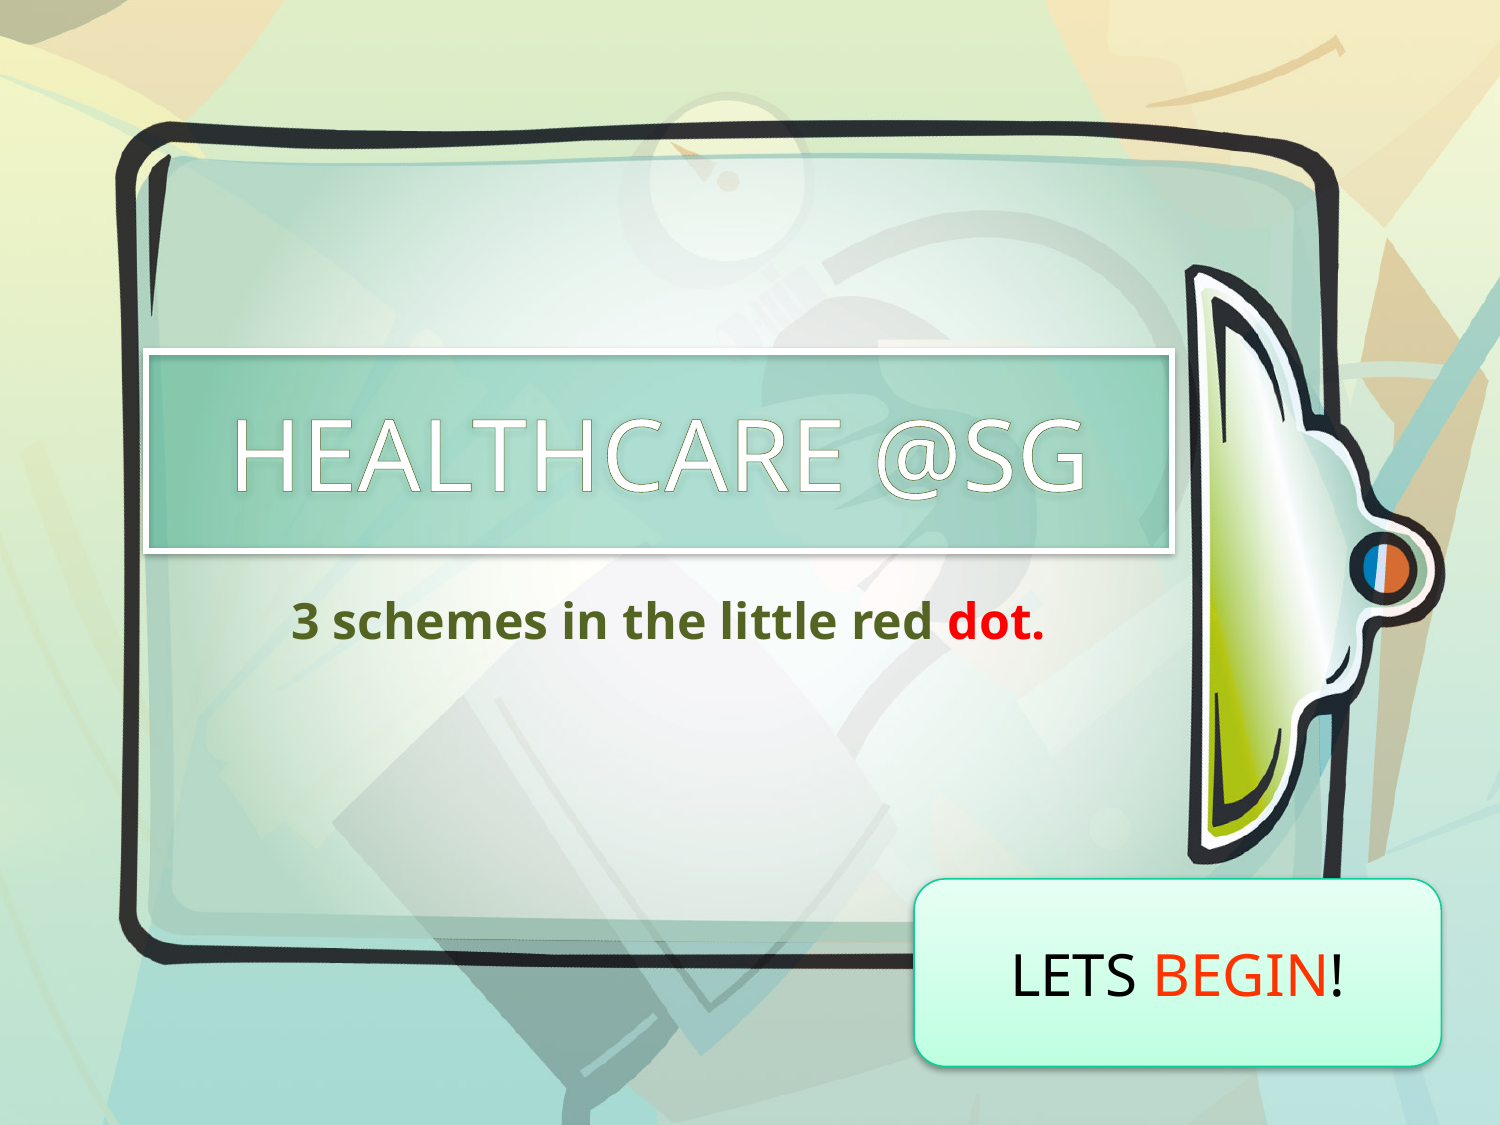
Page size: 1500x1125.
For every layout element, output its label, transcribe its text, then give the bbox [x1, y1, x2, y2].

text_box LETS BEGIN! [913, 878, 1443, 1068]
picture [0, 0, 1500, 1125]
subtitle 3 schemes in the little red dot. [149, 581, 1188, 645]
title HEALTHCARE @SG [143, 348, 1175, 554]
